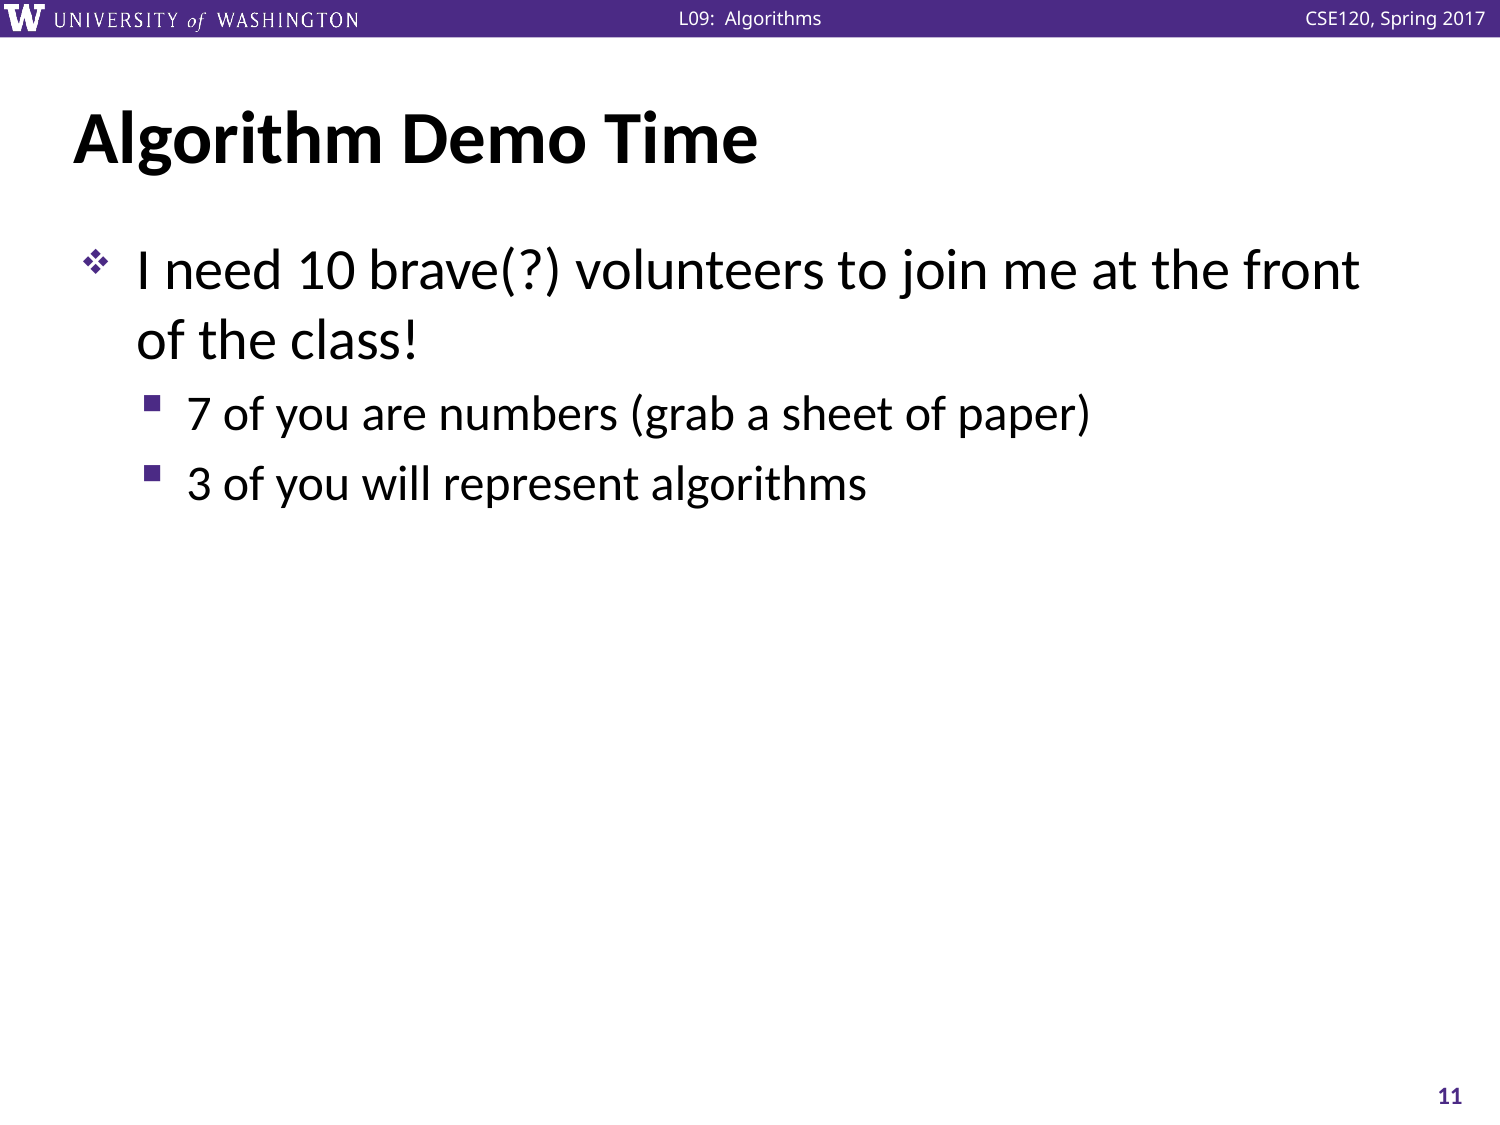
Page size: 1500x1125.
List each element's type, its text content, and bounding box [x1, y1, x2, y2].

slide_number 11 [1400, 1065, 1500, 1125]
title Algorithm Demo Time [58, 71, 1438, 197]
picture [4, 4, 358, 32]
list I need 10 brave(?) volunteers to join me at the front of the class! 7 of you are numbers (grab a sheet of paper) 3 of you will represent algorithms [64, 223, 1438, 1040]
